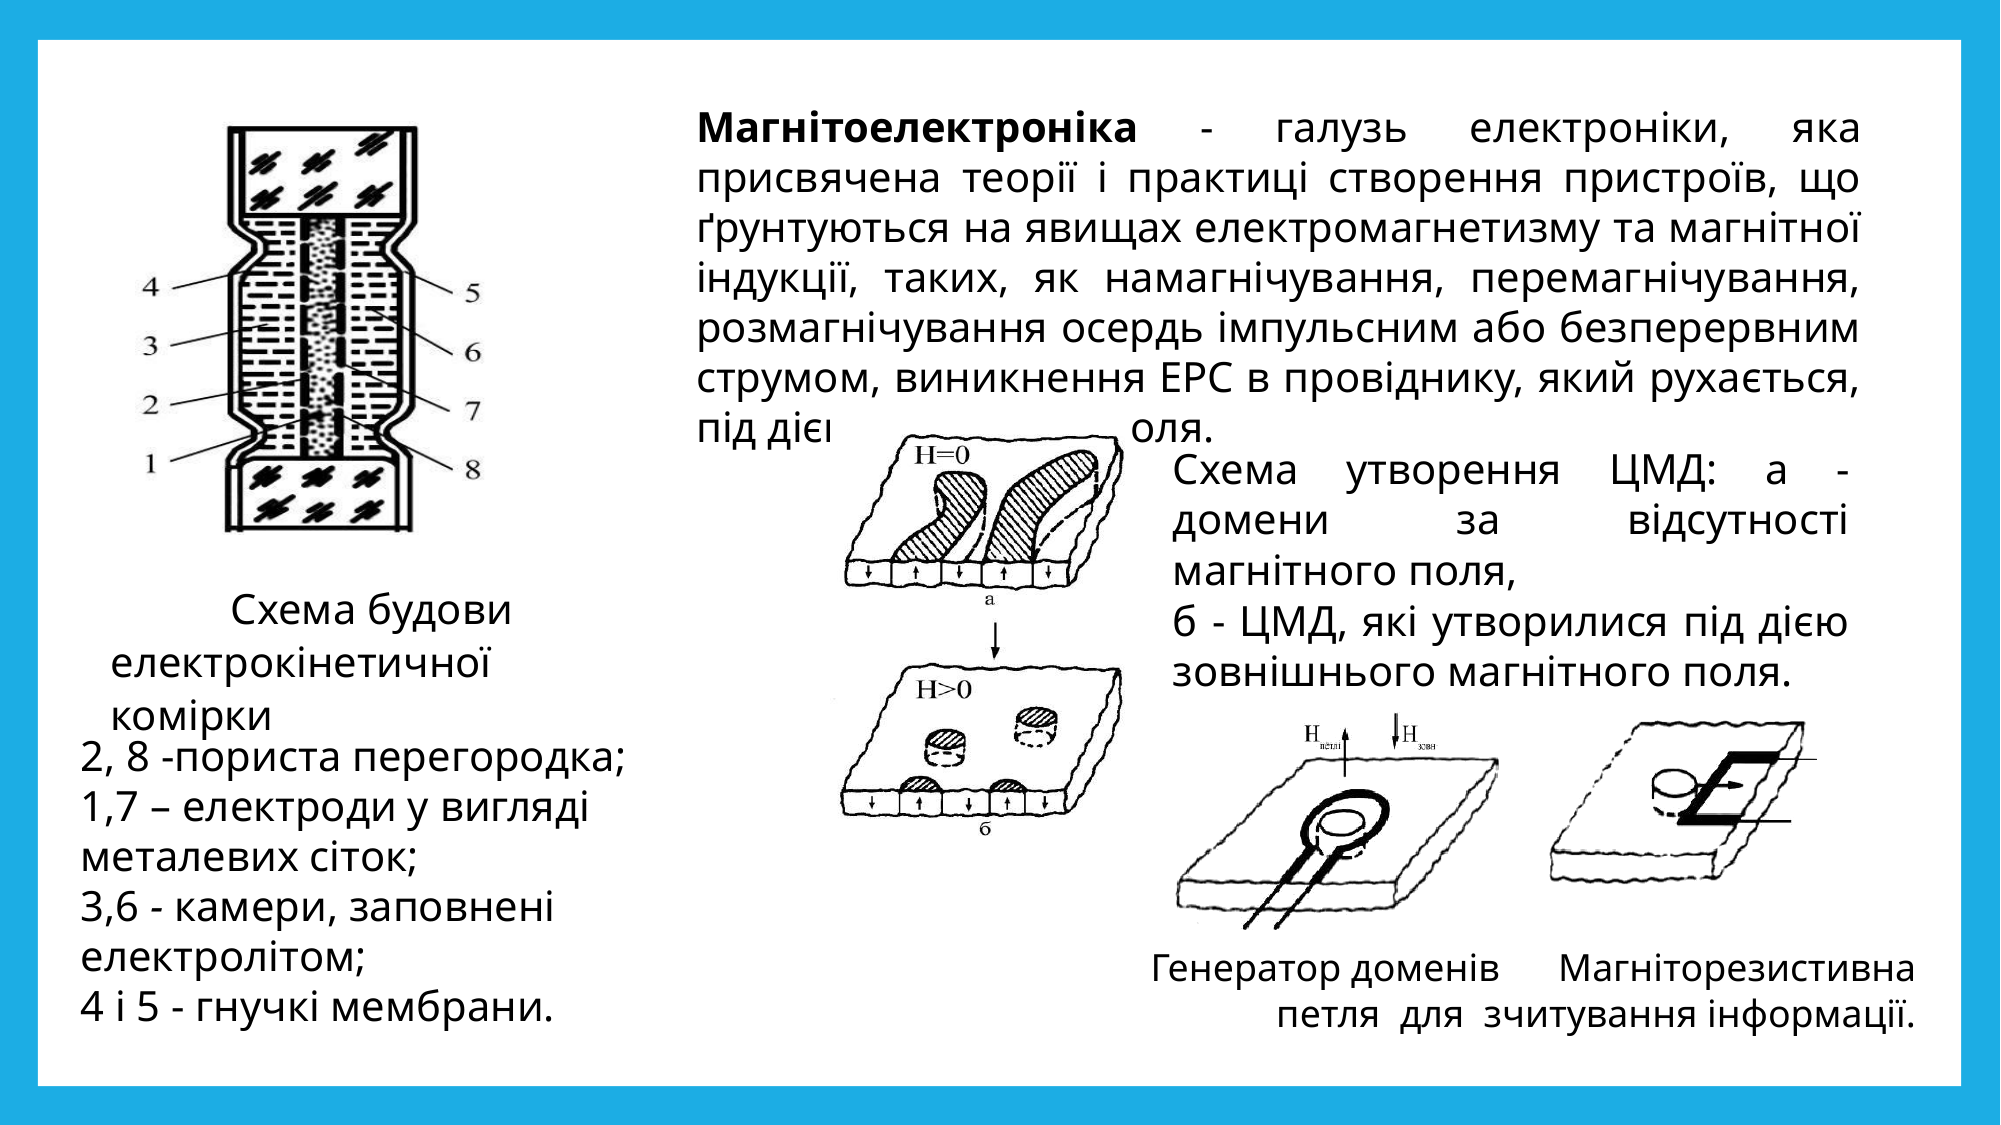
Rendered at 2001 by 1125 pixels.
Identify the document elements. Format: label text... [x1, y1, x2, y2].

text_box Схема утворення ЦМД: а - домени за відсутності магнітного поля, б - ЦМД, які утворилися під дією зовнішнього магнітного поля. [1132, 434, 1865, 703]
picture [135, 121, 488, 535]
text_box 2, 8 -пориста перегородка; 1,7 – електроди у вигляді металевих сіток; 3,6 - камери, заповнені електролітом; 4 і 5 - гнучкі мембрани. [65, 722, 778, 1038]
text_box Генератор доменів Магніторезистивна петля для зчитування інформації. [626, 936, 1932, 1042]
text_box Магнітоелектроніка - галузь електроніки, яка присвячена теорії і практиці створення пристроїв, що ґрунтуються на явищах електромагнетизму та магнітної індукції, таких, як намагнічування, перемагнічування, розмагнічування осердь імпульсним або безперервним струмом, виникнення ЕРС в провіднику, який рухається, під дією магнітного поля. [681, 93, 1877, 458]
picture [830, 410, 1127, 843]
text_box Схема будови електрокінетичної комірки [0, 572, 724, 747]
picture [1173, 711, 1818, 933]
